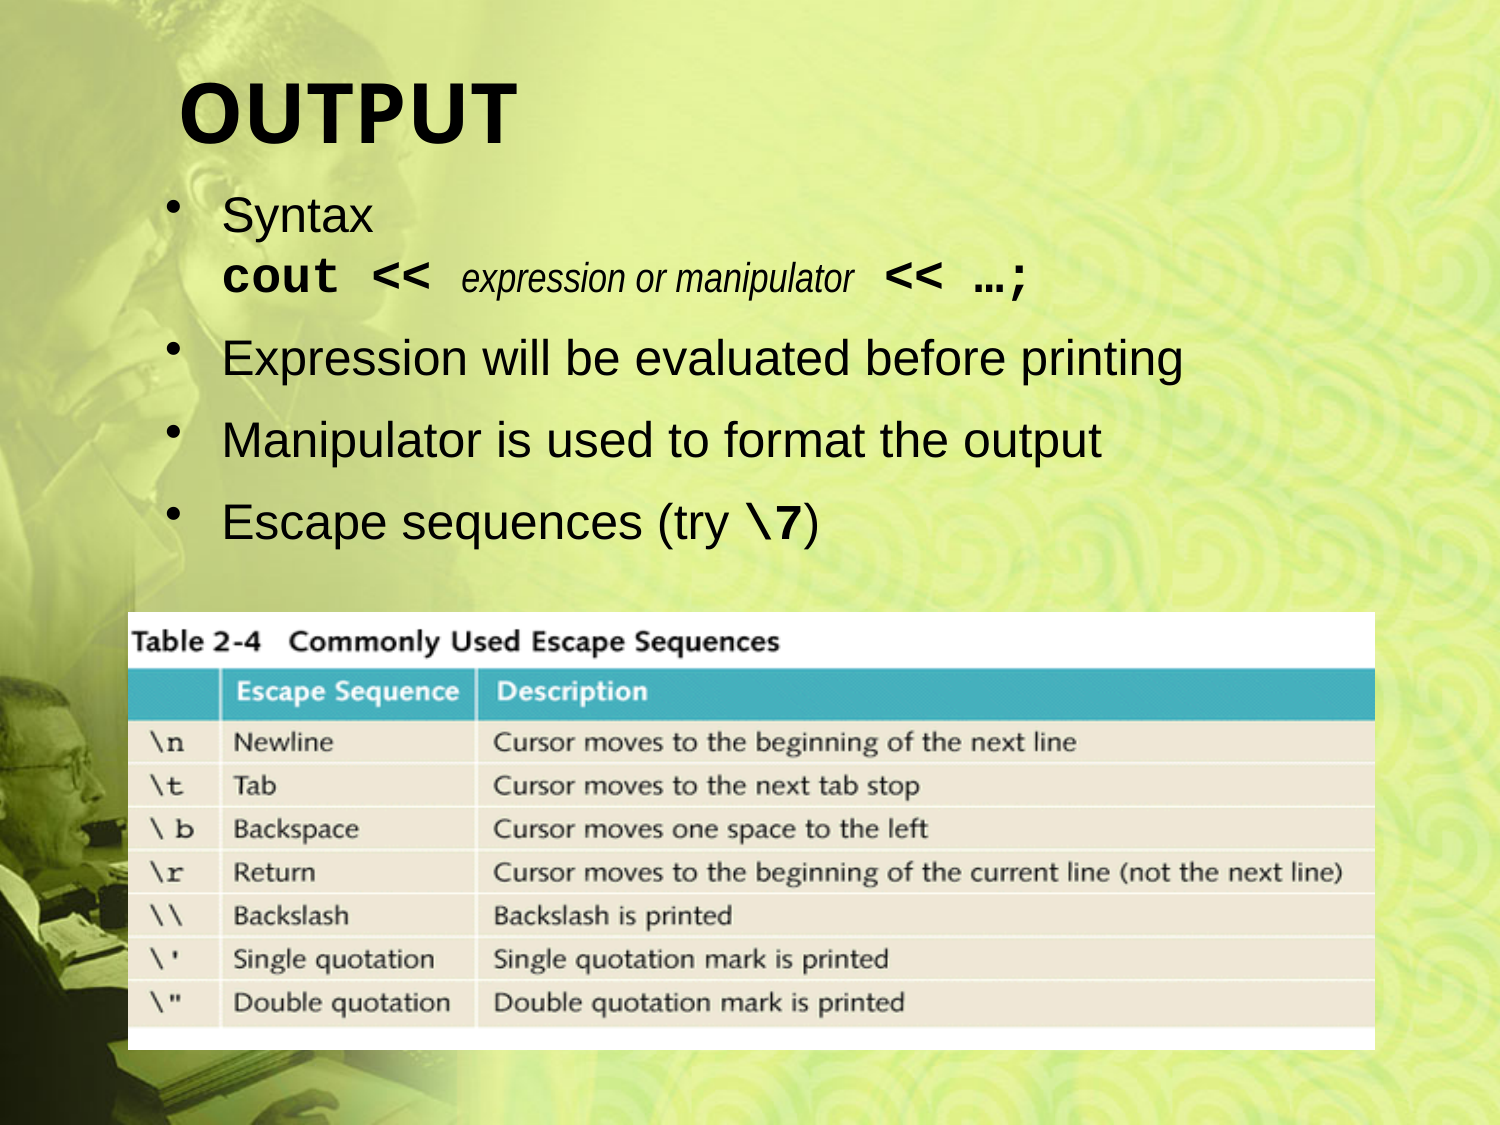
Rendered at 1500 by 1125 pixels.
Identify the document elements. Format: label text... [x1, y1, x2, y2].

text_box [128, 612, 1376, 1051]
text_box Syntax cout << expression or manipulator << …; Expression will be evaluated before printing Manipulator is used to format the output Escape sequences (try \7) [149, 174, 1425, 563]
picture [0, 0, 1500, 1125]
title OUTPUT [162, 58, 1438, 163]
